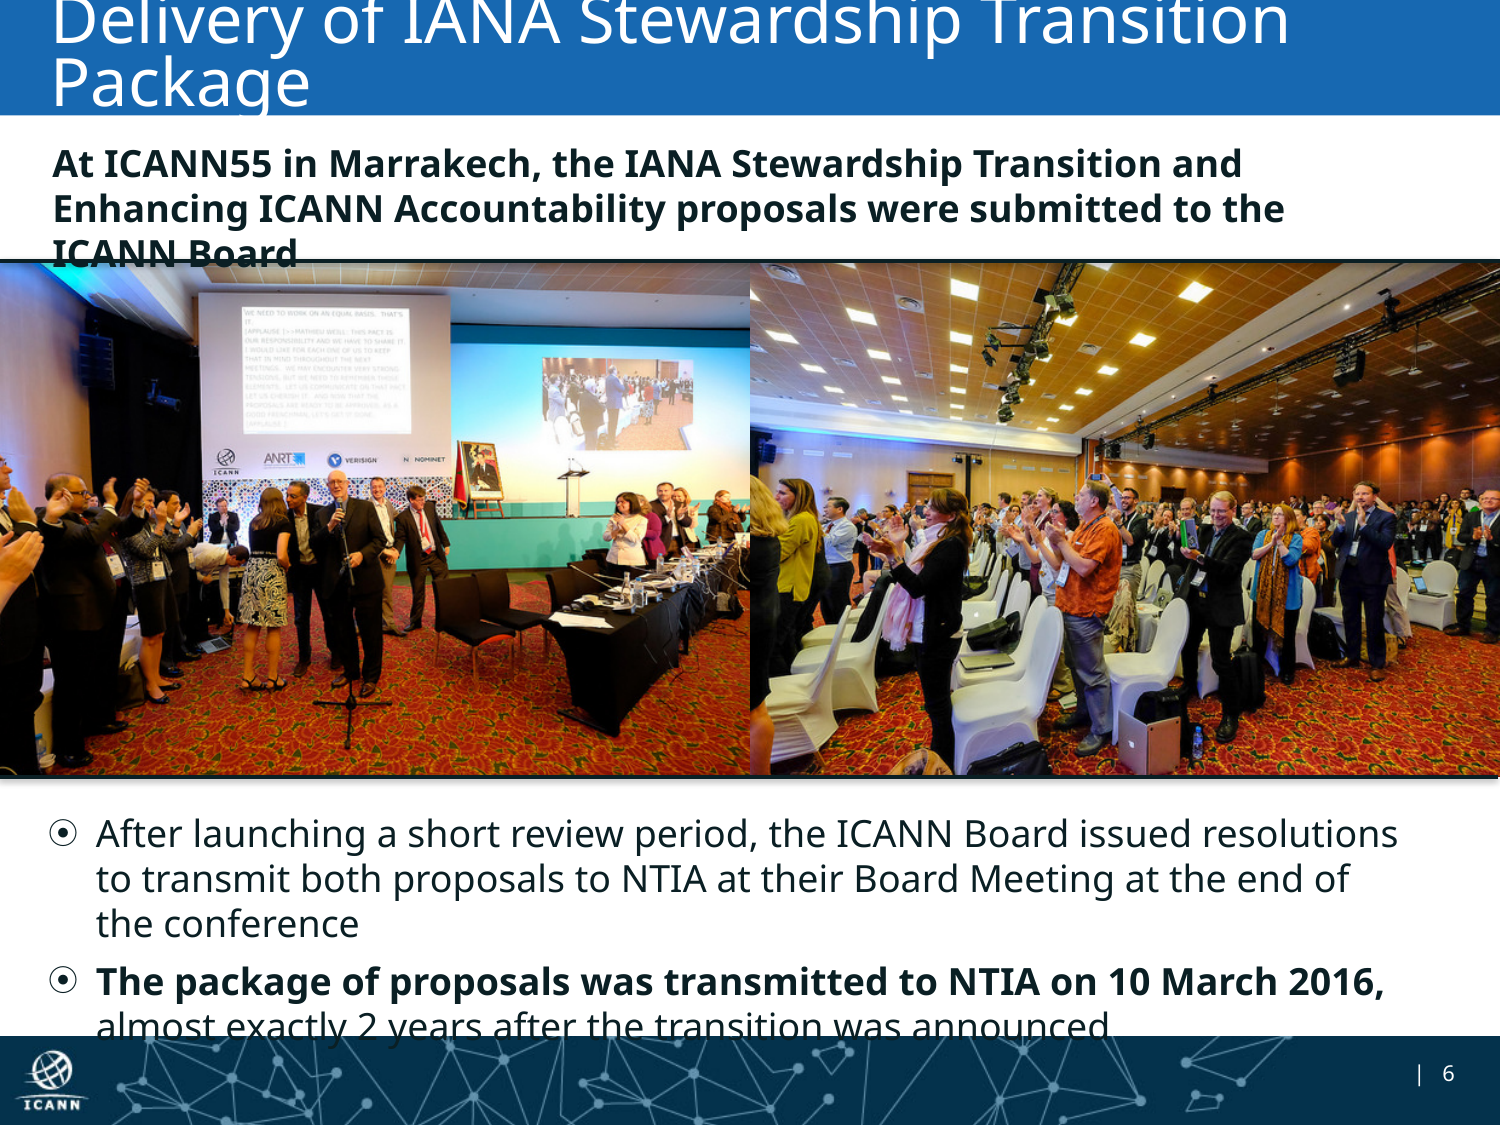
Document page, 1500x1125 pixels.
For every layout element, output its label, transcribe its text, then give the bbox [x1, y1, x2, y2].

text_box At ICANN55 in Marrakech, the IANA Stewardship Transition and Enhancing ICANN Accountability proposals were submitted to the ICANN Board [37, 132, 1430, 258]
text_box After launching a short review period, the ICANN Board issued resolutions to transmit both proposals to NTIA at their Board Meeting at the end of the conference The package of proposals was transmitted to NTIA on 10 March 2016, almost exactly 2 years after the transition was announced [34, 802, 1426, 1055]
picture [0, 262, 1500, 778]
picture [0, 1036, 1500, 1125]
title Delivery of IANA Stewardship Transition Package [0, 0, 1500, 116]
